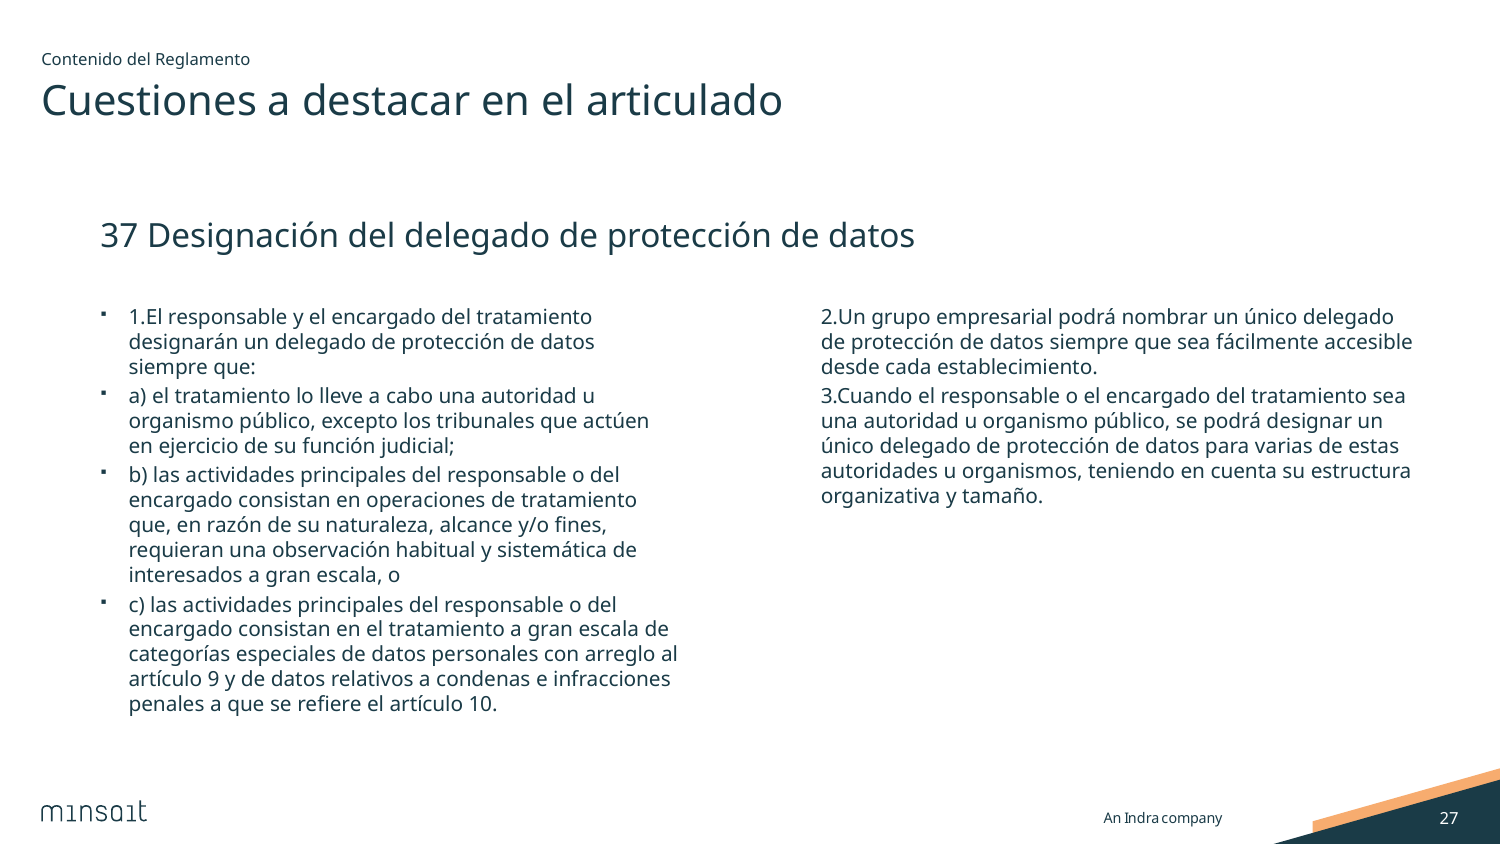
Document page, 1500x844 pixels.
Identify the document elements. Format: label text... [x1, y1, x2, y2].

title Cuestiones a destacar en el articulado [41, 79, 1459, 193]
text_box 2.Un grupo empresarial podrá nombrar un único delegado de protección de datos siempre que sea fácilmente accesible desde cada establecimiento. 3.Cuando el responsable o el encargado del tratamiento sea una autoridad u organismo público, se podrá designar un único delegado de protección de datos para varias de estas autoridades u organismos, teniendo en cuenta su estructura organizativa y tamaño. [820, 328, 1413, 777]
text_box 1.El responsable y el encargado del tratamiento designarán un delegado de protección de datos siempre que: a) el tratamiento lo lleve a cabo una autoridad u organismo público, excepto los tribunales que actúen en ejercicio de su función judicial; b) las actividades principales del responsable o del encargado consistan en operaciones de tratamiento que, en razón de su naturaleza, alcance y/o fines, requieran una observación habitual y sistemática de interesados a gran escala, o c) las actividades principales del responsable o del encargado consistan en el tratamiento a gran escala de categorías especiales de datos personales con arreglo al artículo 9 y de datos relativos a condenas e infracciones penales a que se refiere el artículo 10. [100, 328, 680, 777]
list Contenido del Reglamento [41, 43, 1459, 75]
text_box 37 Designación del delegado de protección de datos [100, 214, 1413, 328]
